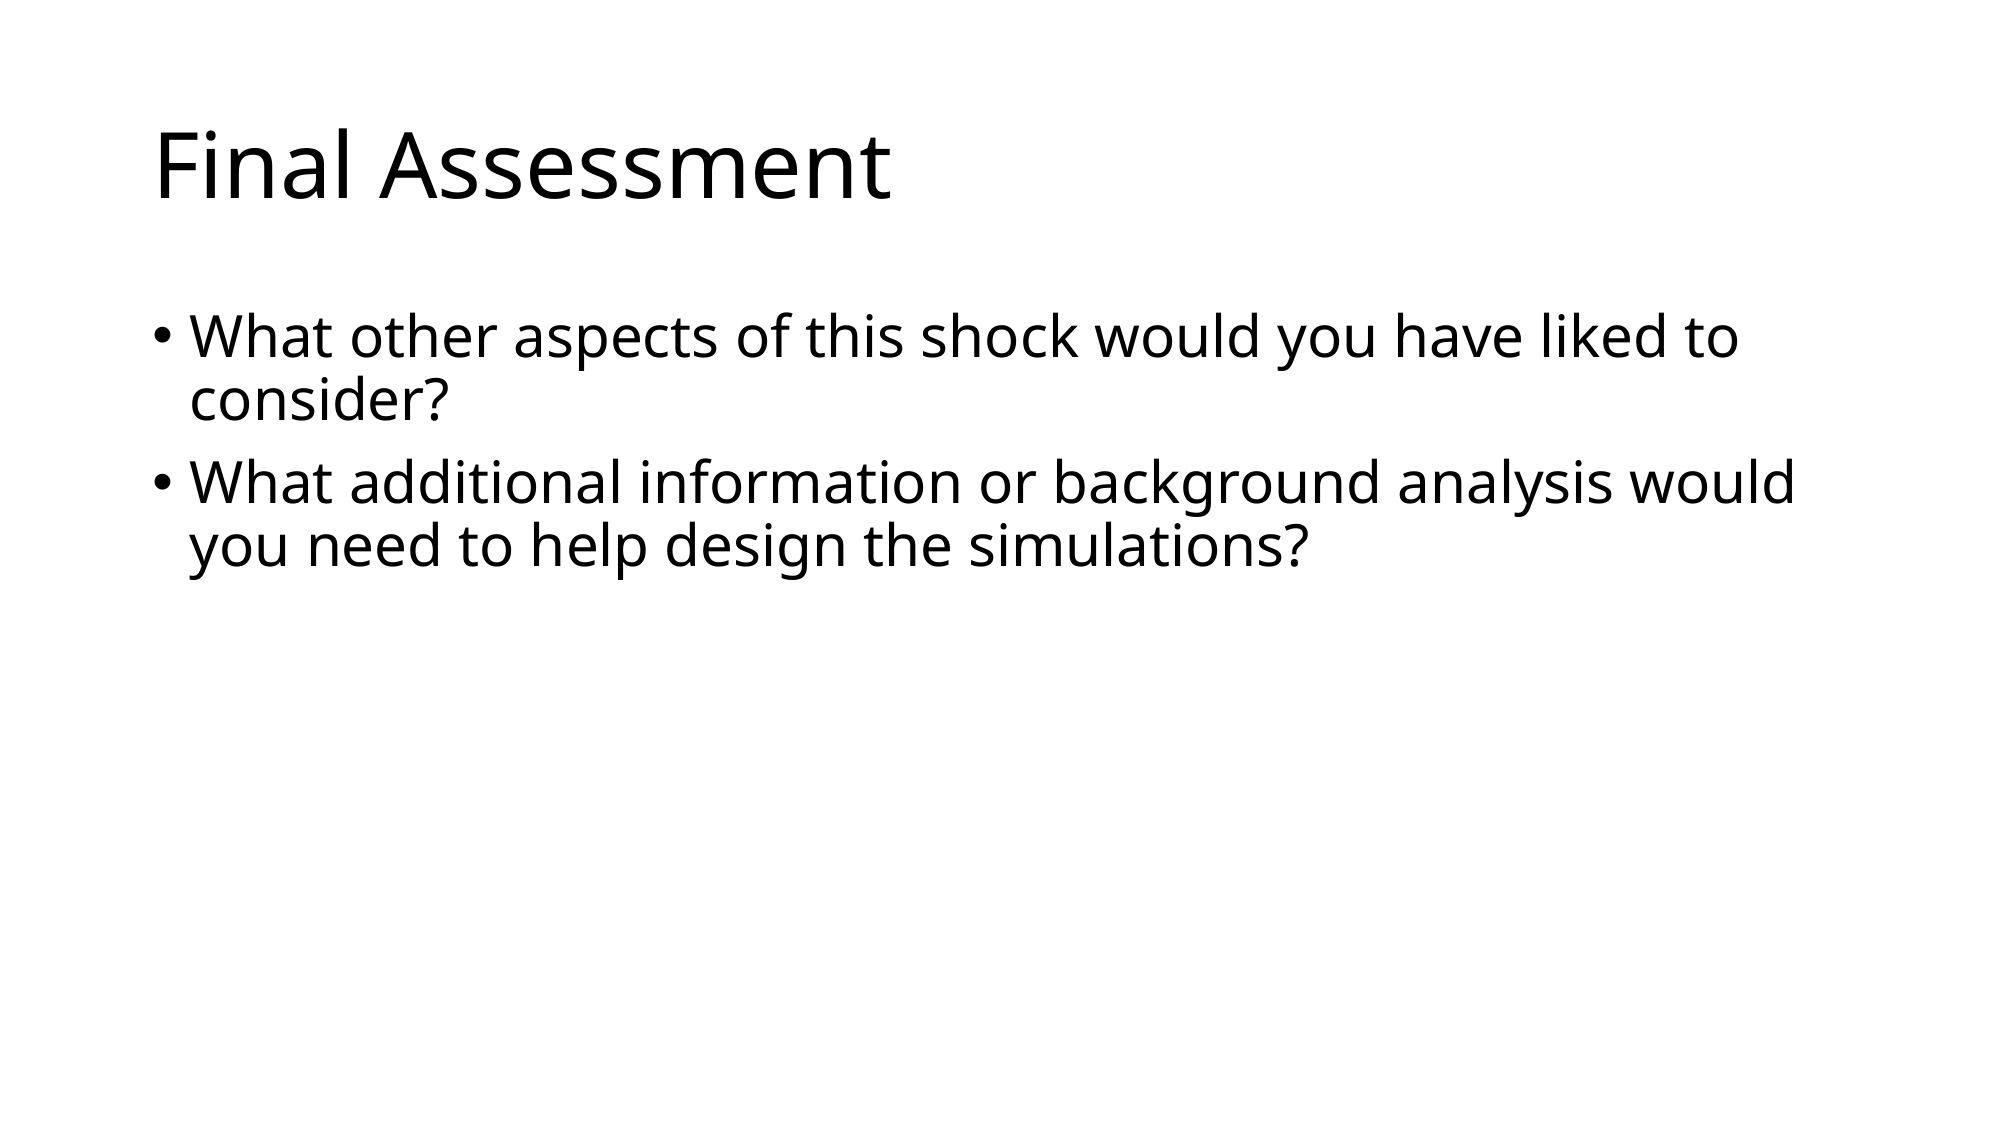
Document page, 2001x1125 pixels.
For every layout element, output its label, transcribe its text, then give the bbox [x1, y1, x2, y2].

title Final Assessment [137, 59, 1863, 278]
list What other aspects of this shock would you have liked to consider? What additional information or background analysis would you need to help design the simulations? [137, 299, 1863, 1014]
